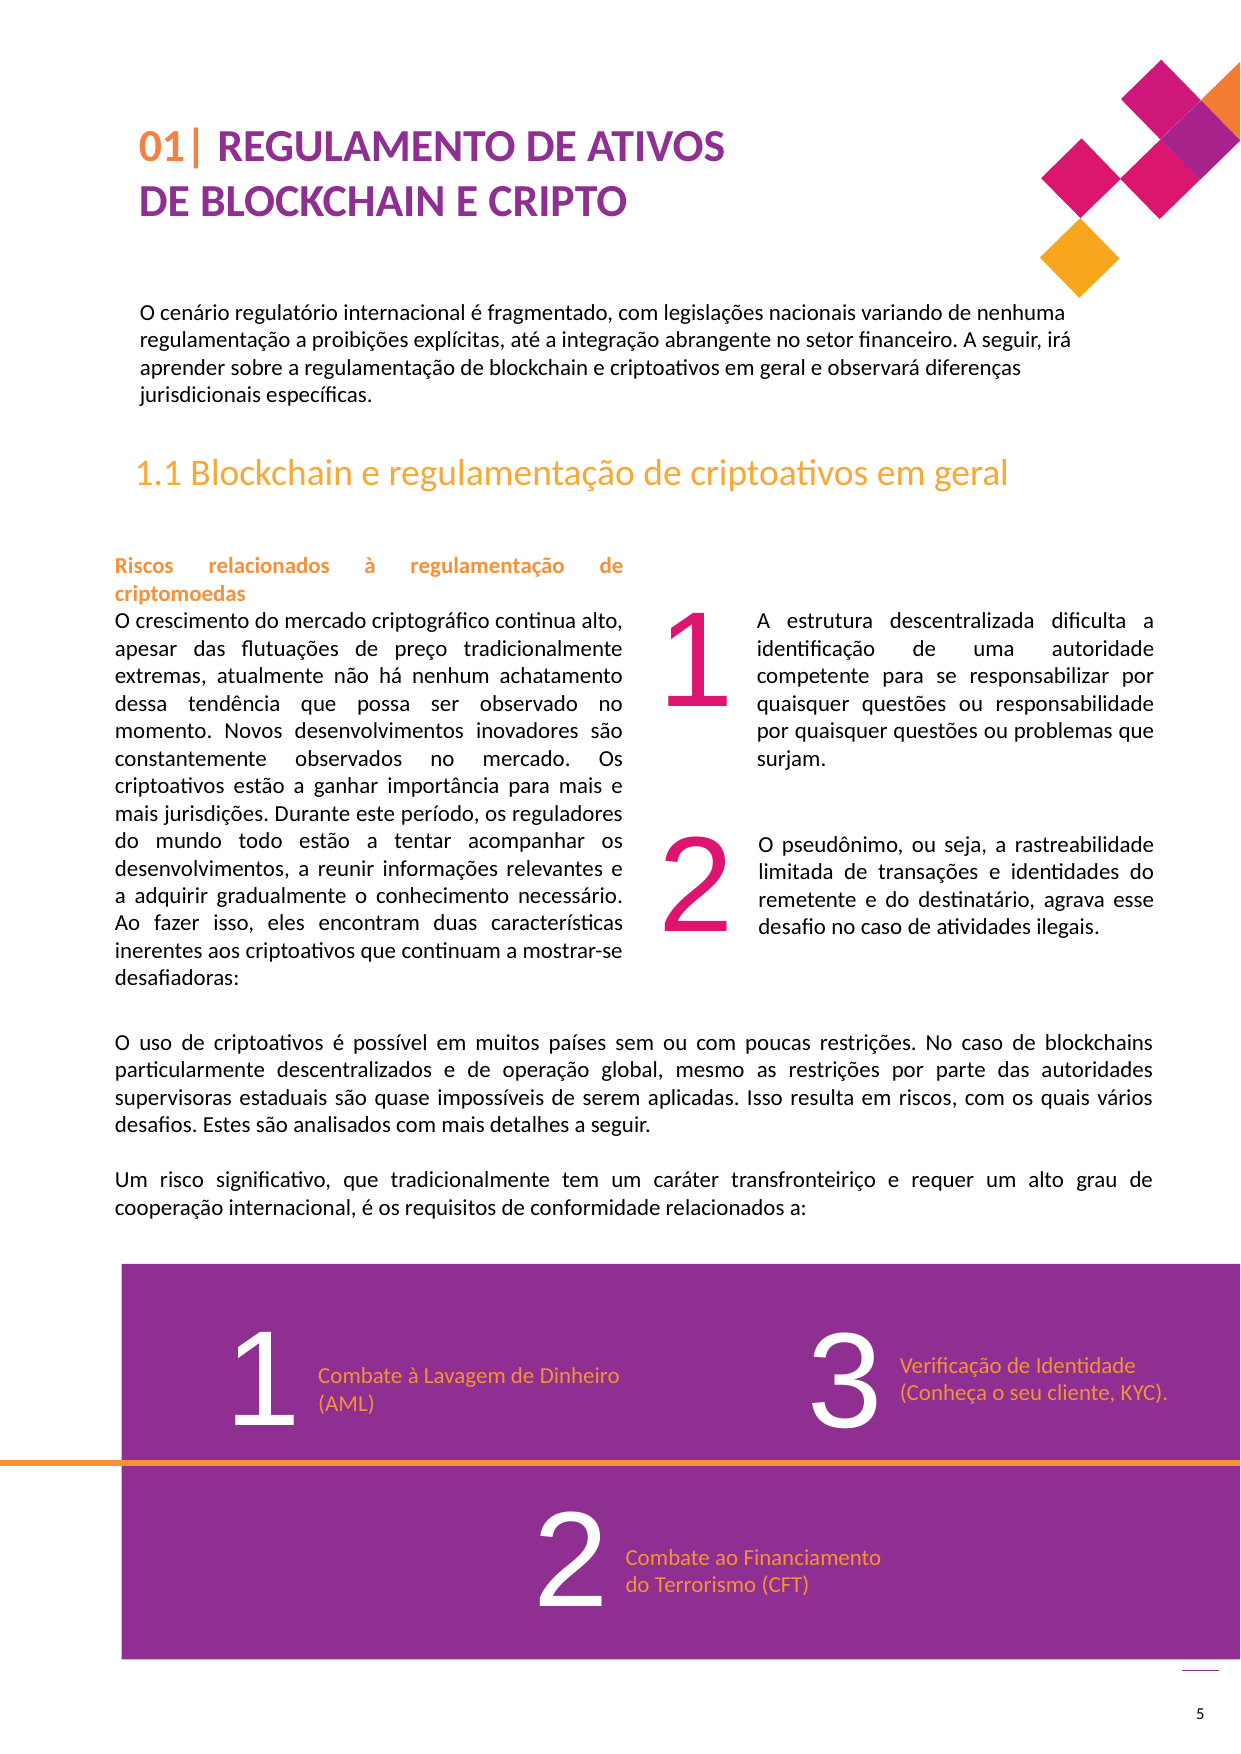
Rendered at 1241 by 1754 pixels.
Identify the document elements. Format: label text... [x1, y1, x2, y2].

text_box 2 [643, 788, 752, 966]
text_box A estrutura descentralizada dificulta a identificação de uma autoridade competente para se responsabilizar por quaisquer questões ou responsabilidade por quaisquer questões ou problemas que surjam. O pseudônimo, ou seja, a rastreabilidade limitada de transações e identidades do remetente e do destinatário, agrava esse desafio no caso de atividades ilegais. [742, 598, 1170, 932]
text_box Combate ao Financiamento do Terrorismo (CFT) [626, 1534, 900, 1578]
text_box Riscos relacionados à regulamentação de criptomoedas O crescimento do mercado criptográfico continua alto, apesar das flutuações de preço tradicionalmente extremas, atualmente não há nenhum achatamento dessa tendência que possa ser observado no momento. Novos desenvolvimentos inovadores são constantemente observados no mercado. Os criptoativos estão a ganhar importância para mais e mais jurisdições. Durante este período, os reguladores do mundo todo estão a tentar acompanhar os desenvolvimentos, a reunir informações relevantes e a adquirir gradualmente o conhecimento necessário. Ao fazer isso, eles encontram duas características inerentes aos criptoativos que continuam a mostrar-se desafiadoras: [100, 543, 1195, 1009]
text_box [121, 1463, 1241, 1660]
text_box Verificação de Identidade (Conheça o seu cliente, KYC). [900, 1342, 1195, 1423]
text_box 1 [643, 563, 752, 741]
text_box O uso de criptoativos é possível em muitos países sem ou com poucas restrições. No caso de blockchains particularmente descentralizados e de operação global, mesmo as restrições por parte das autoridades supervisoras estaduais são quase impossíveis de serem aplicadas. Isso resulta em riscos, com os quais vários desafios. Estes são analisados com mais detalhes a seguir. Um risco significativo, que tradicionalmente tem um caráter transfronteiriço e requer um alto grau de cooperação internacional, é os requisitos de conformidade relacionados a: [100, 1020, 1170, 1112]
text_box Combate à Lavagem de Dinheiro (AML) [319, 1353, 644, 1398]
text_box O cenário regulatório internacional é fragmentado, com legislações nacionais variando de nenhuma regulamentação a proibições explícitas, até a integração abrangente no setor financeiro. A seguir, irá aprender sobre a regulamentação de blockchain e criptoativos em geral e observará diferenças jurisdicionais específicas. [124, 290, 1116, 382]
text_box 1 [210, 1283, 319, 1461]
slide_number 95 [1169, 1674, 1231, 1751]
text_box 3 [792, 1285, 900, 1462]
text_box [121, 1263, 1241, 1462]
list 01| REGULAMENTO DE ATIVOS DE BLOCKCHAIN E CRIPTO [123, 108, 776, 306]
text_box 1.1 Blockchain e regulamentação de criptoativos em geral [119, 440, 1113, 518]
text_box 2 [518, 1463, 626, 1642]
